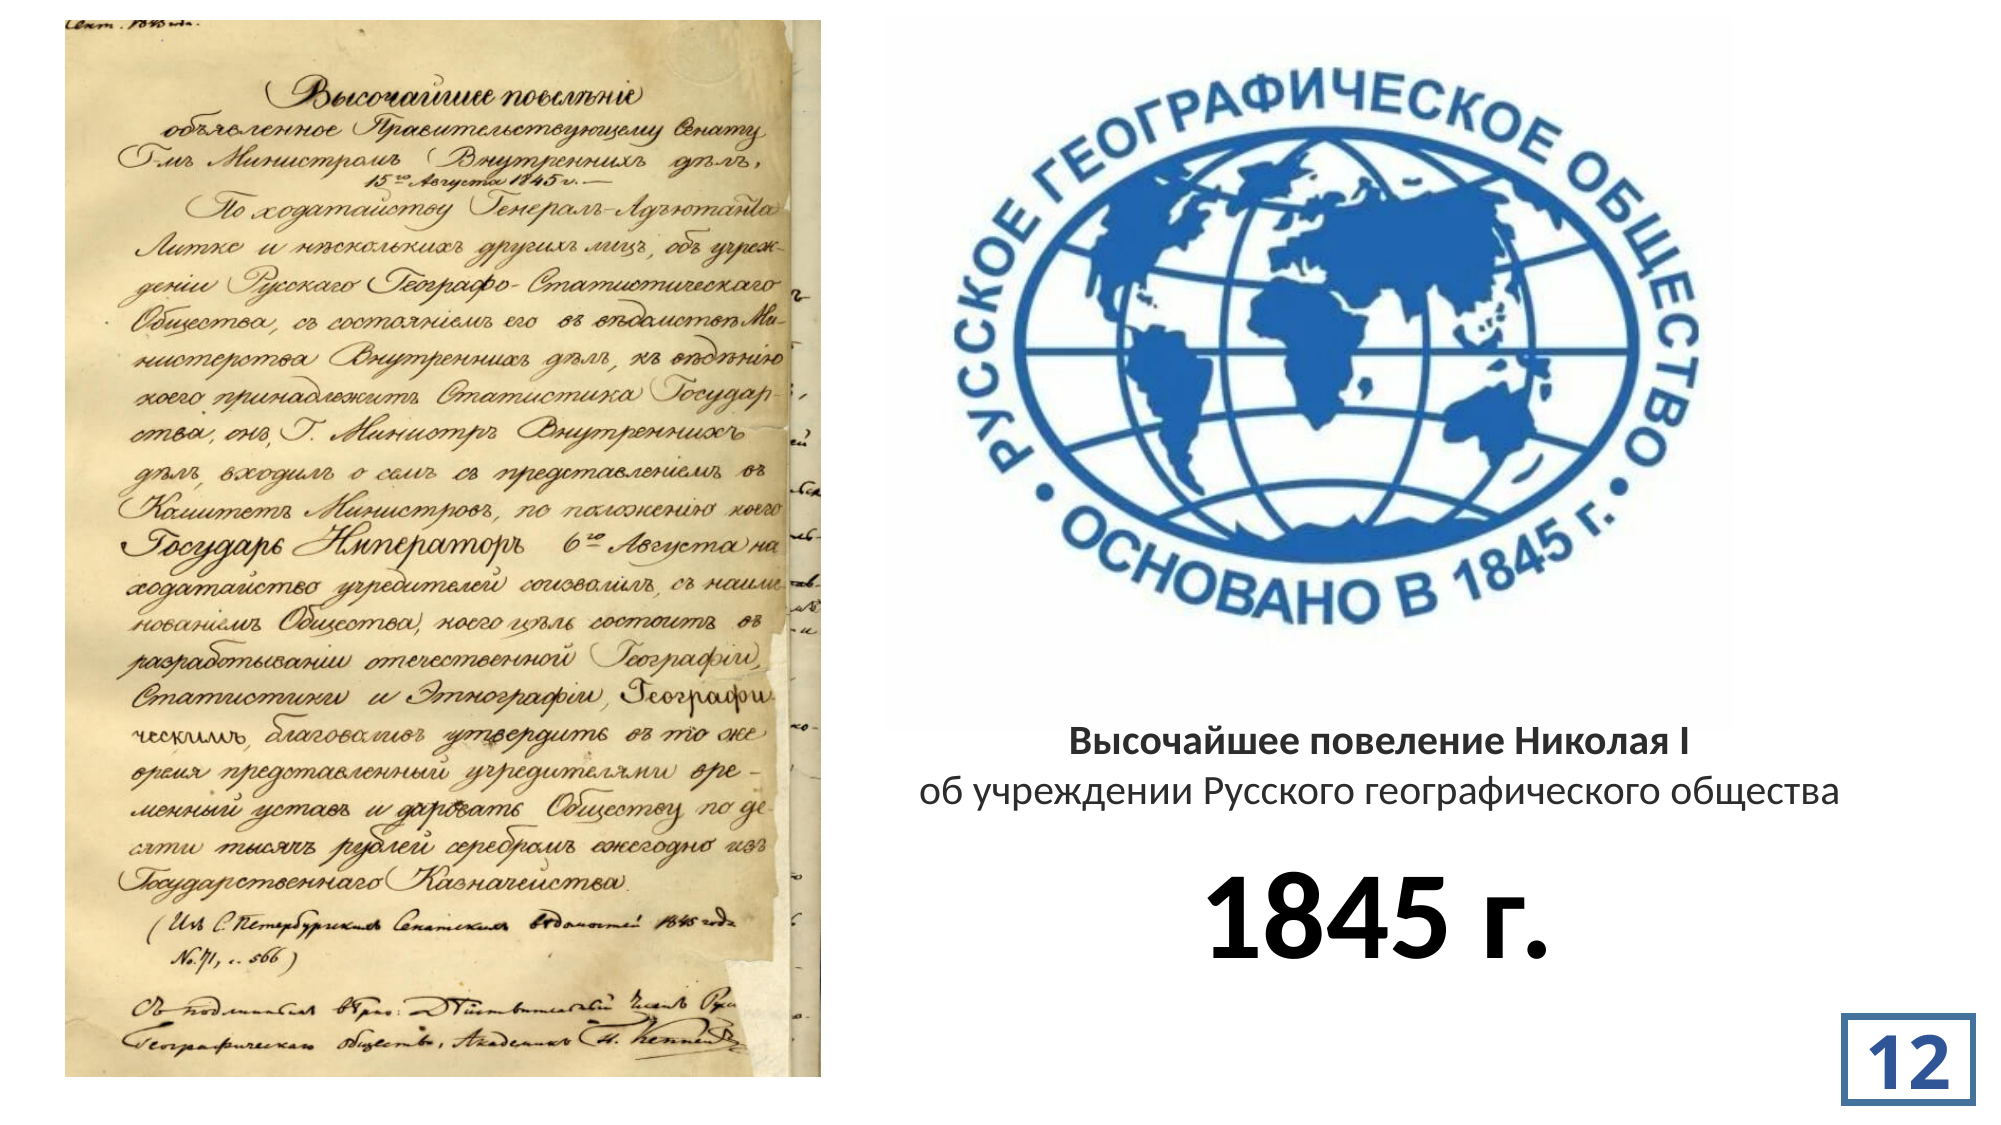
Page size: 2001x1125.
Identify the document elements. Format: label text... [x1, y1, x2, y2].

table_header 1845 г. [1114, 857, 1583, 1014]
text_box 12 [1843, 1015, 1974, 1104]
text_box Высочайшее повеление Николая I об учреждении Русского географического общества [885, 705, 1875, 820]
picture [65, 19, 821, 1077]
picture [885, 17, 1733, 731]
